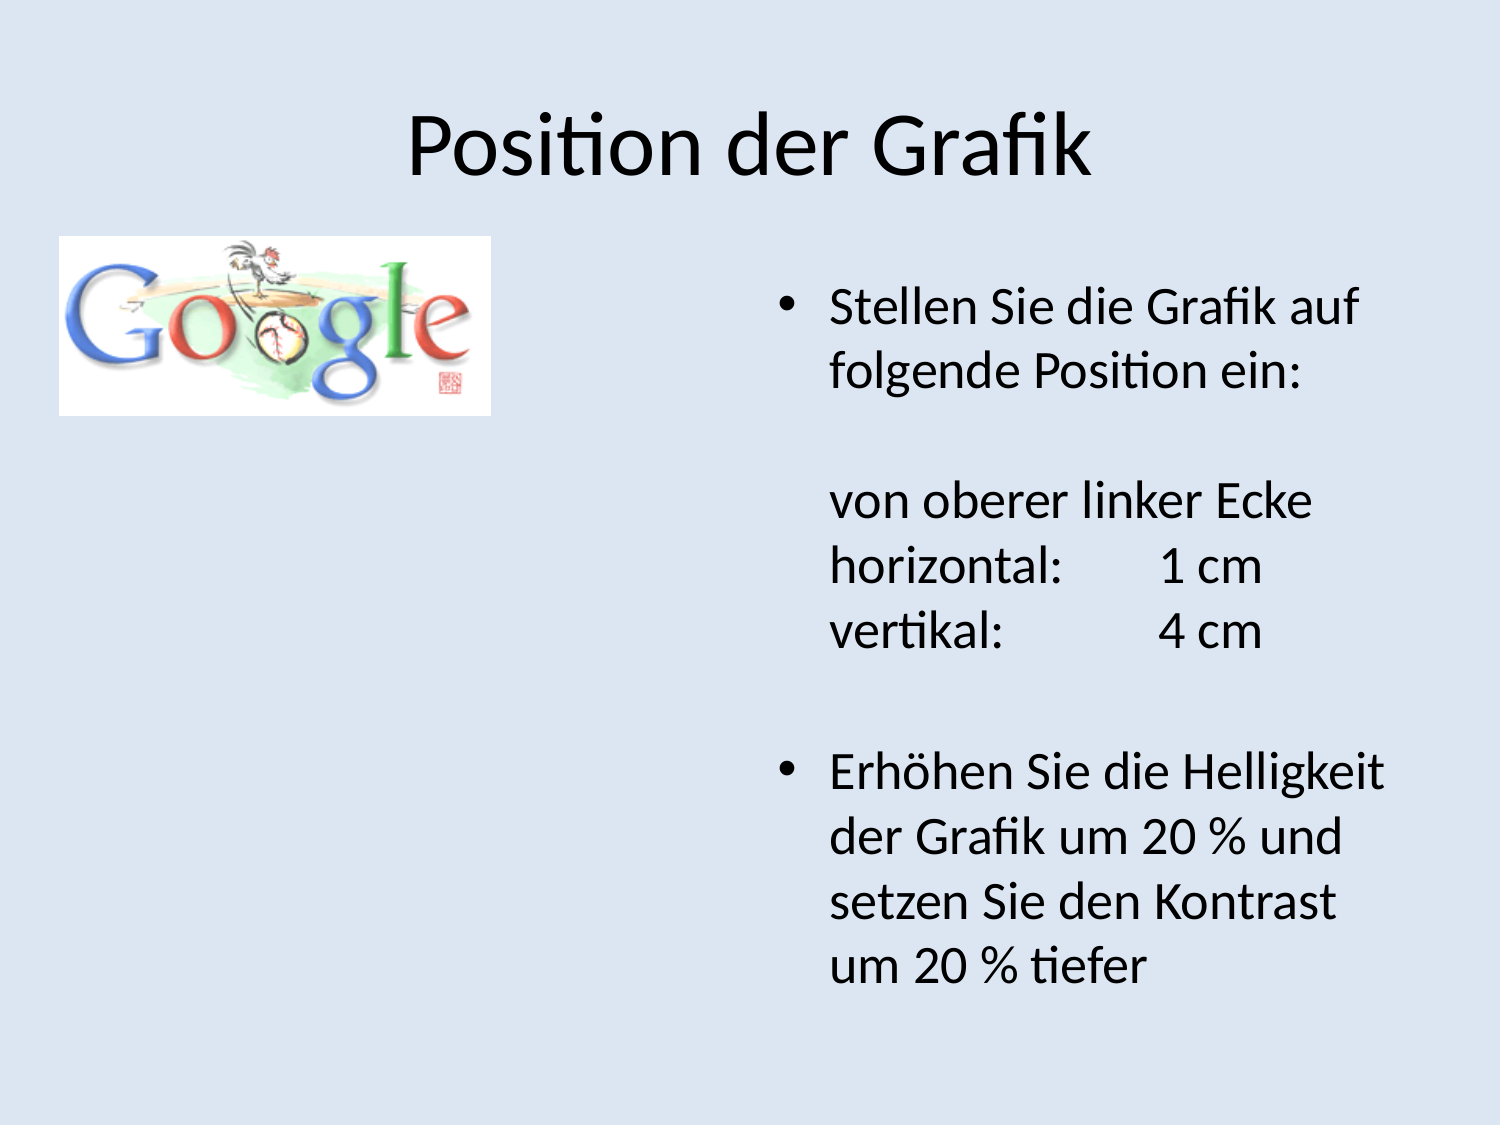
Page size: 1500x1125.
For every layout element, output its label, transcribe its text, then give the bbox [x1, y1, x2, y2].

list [58, 235, 491, 417]
list Stellen Sie die Grafik auf folgende Position ein: von oberer linker Ecke horizontal: 1 cm vertikal: 4 cm Erhöhen Sie die Helligkeit der Grafik um 20 % und setzen Sie den Kontrast um 20 % tiefer [762, 262, 1425, 1005]
title Position der Grafik [75, 45, 1425, 233]
